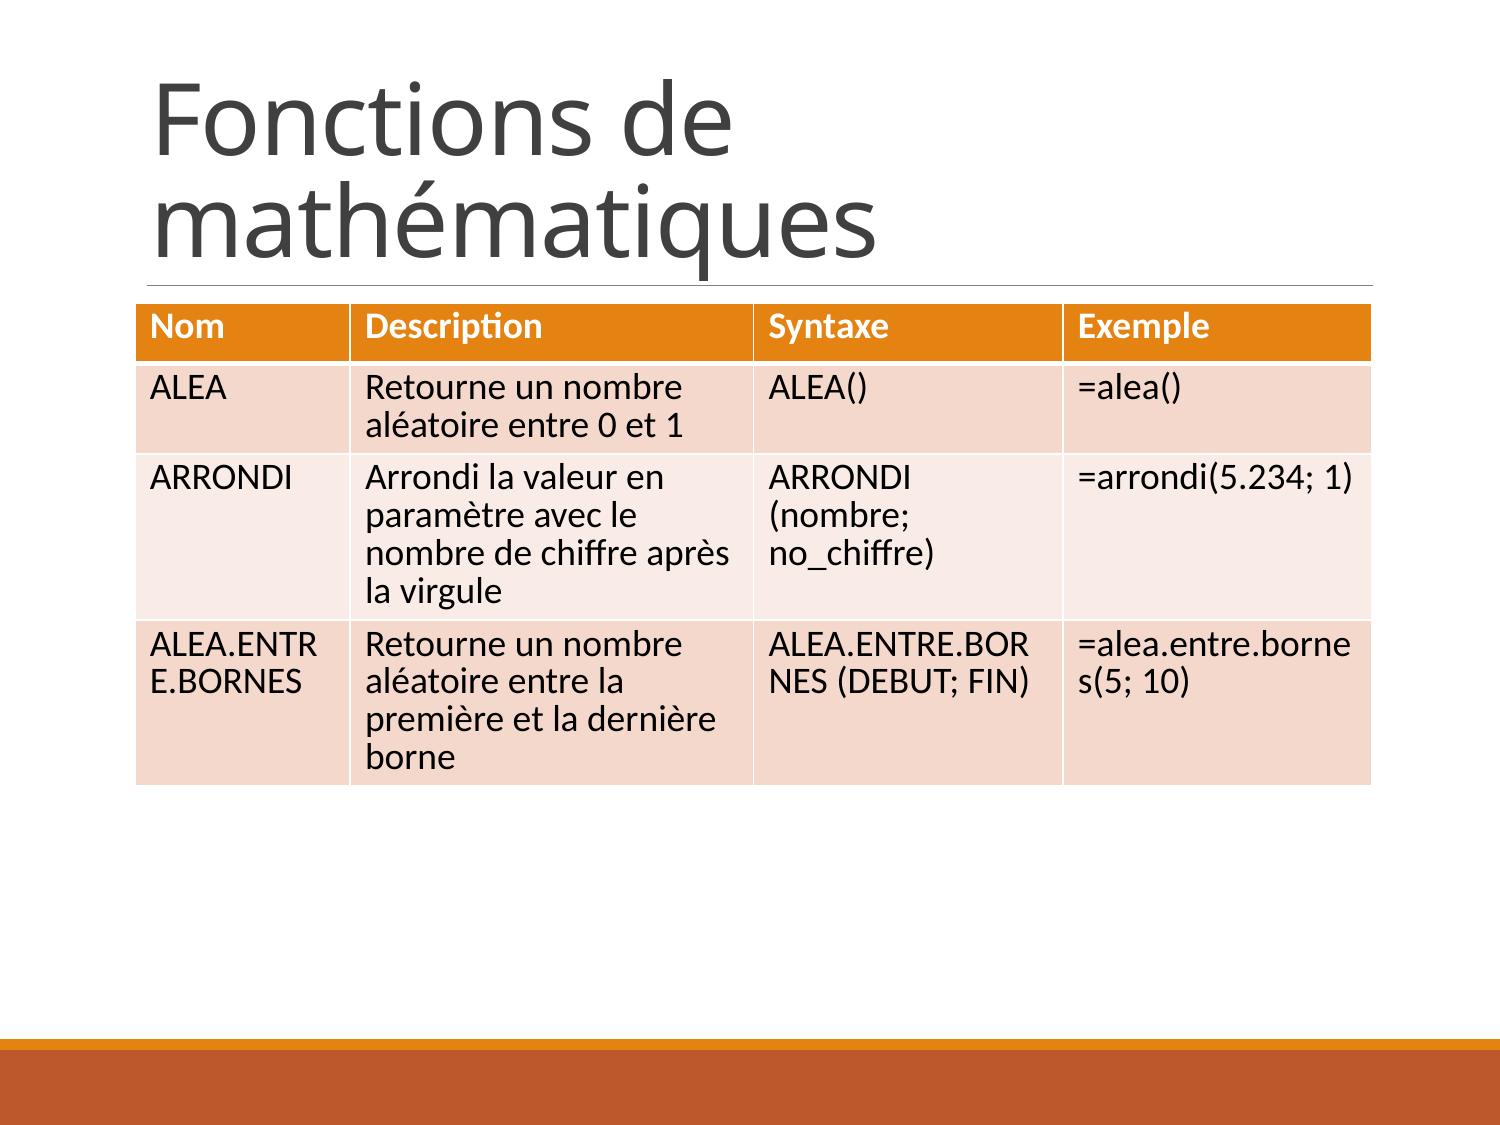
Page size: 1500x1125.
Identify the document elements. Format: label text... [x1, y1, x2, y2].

table_header Syntaxe [754, 304, 1062, 361]
table_cell =alea.entre.bornes(5; 10) [1064, 621, 1371, 785]
table_cell Arrondi la valeur en paramètre avec le nombre de chiffre après la virgule [351, 455, 753, 619]
table_cell ALEA.ENTRE.BORNES [136, 621, 349, 785]
table_cell Retourne un nombre aléatoire entre 0 et 1 [351, 366, 753, 453]
table_header Exemple [1064, 304, 1371, 361]
table_cell =arrondi(5.234; 1) [1064, 455, 1371, 619]
table_cell ARRONDI (nombre; no_chiffre) [754, 455, 1062, 619]
table_cell ALEA [136, 366, 349, 453]
table_header Description [351, 304, 753, 361]
table_cell ALEA.ENTRE.BORNES (DEBUT; FIN) [754, 621, 1062, 785]
title Fonctions de mathématiques [135, 47, 1373, 285]
table_cell =alea() [1064, 366, 1371, 453]
table_cell ARRONDI [136, 455, 349, 619]
table_cell ALEA() [754, 366, 1062, 453]
table_cell Retourne un nombre aléatoire entre la première et la dernière borne [351, 621, 753, 785]
table_header Nom [136, 304, 349, 361]
